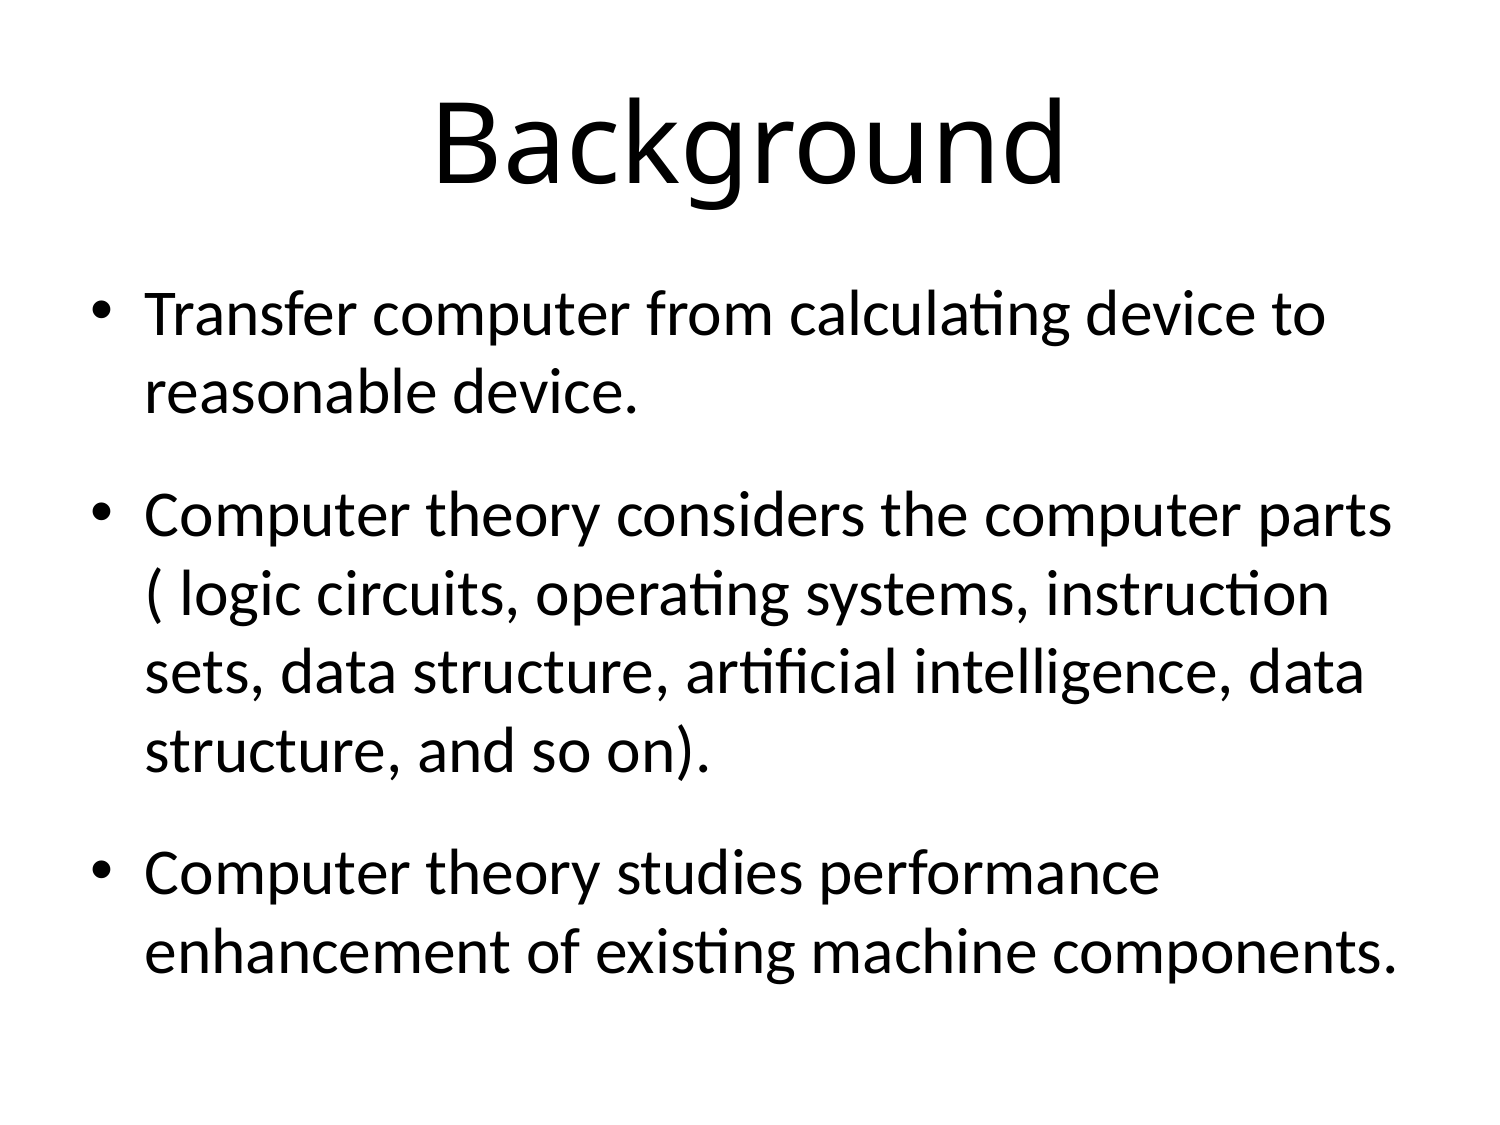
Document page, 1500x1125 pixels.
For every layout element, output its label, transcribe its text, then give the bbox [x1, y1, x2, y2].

title Background [75, 45, 1425, 233]
list Transfer computer from calculating device to reasonable device. Computer theory considers the computer parts ( logic circuits, operating systems, instruction sets, data structure, artificial intelligence, data structure, and so on). Computer theory studies performance enhancement of existing machine components. [75, 262, 1425, 1075]
